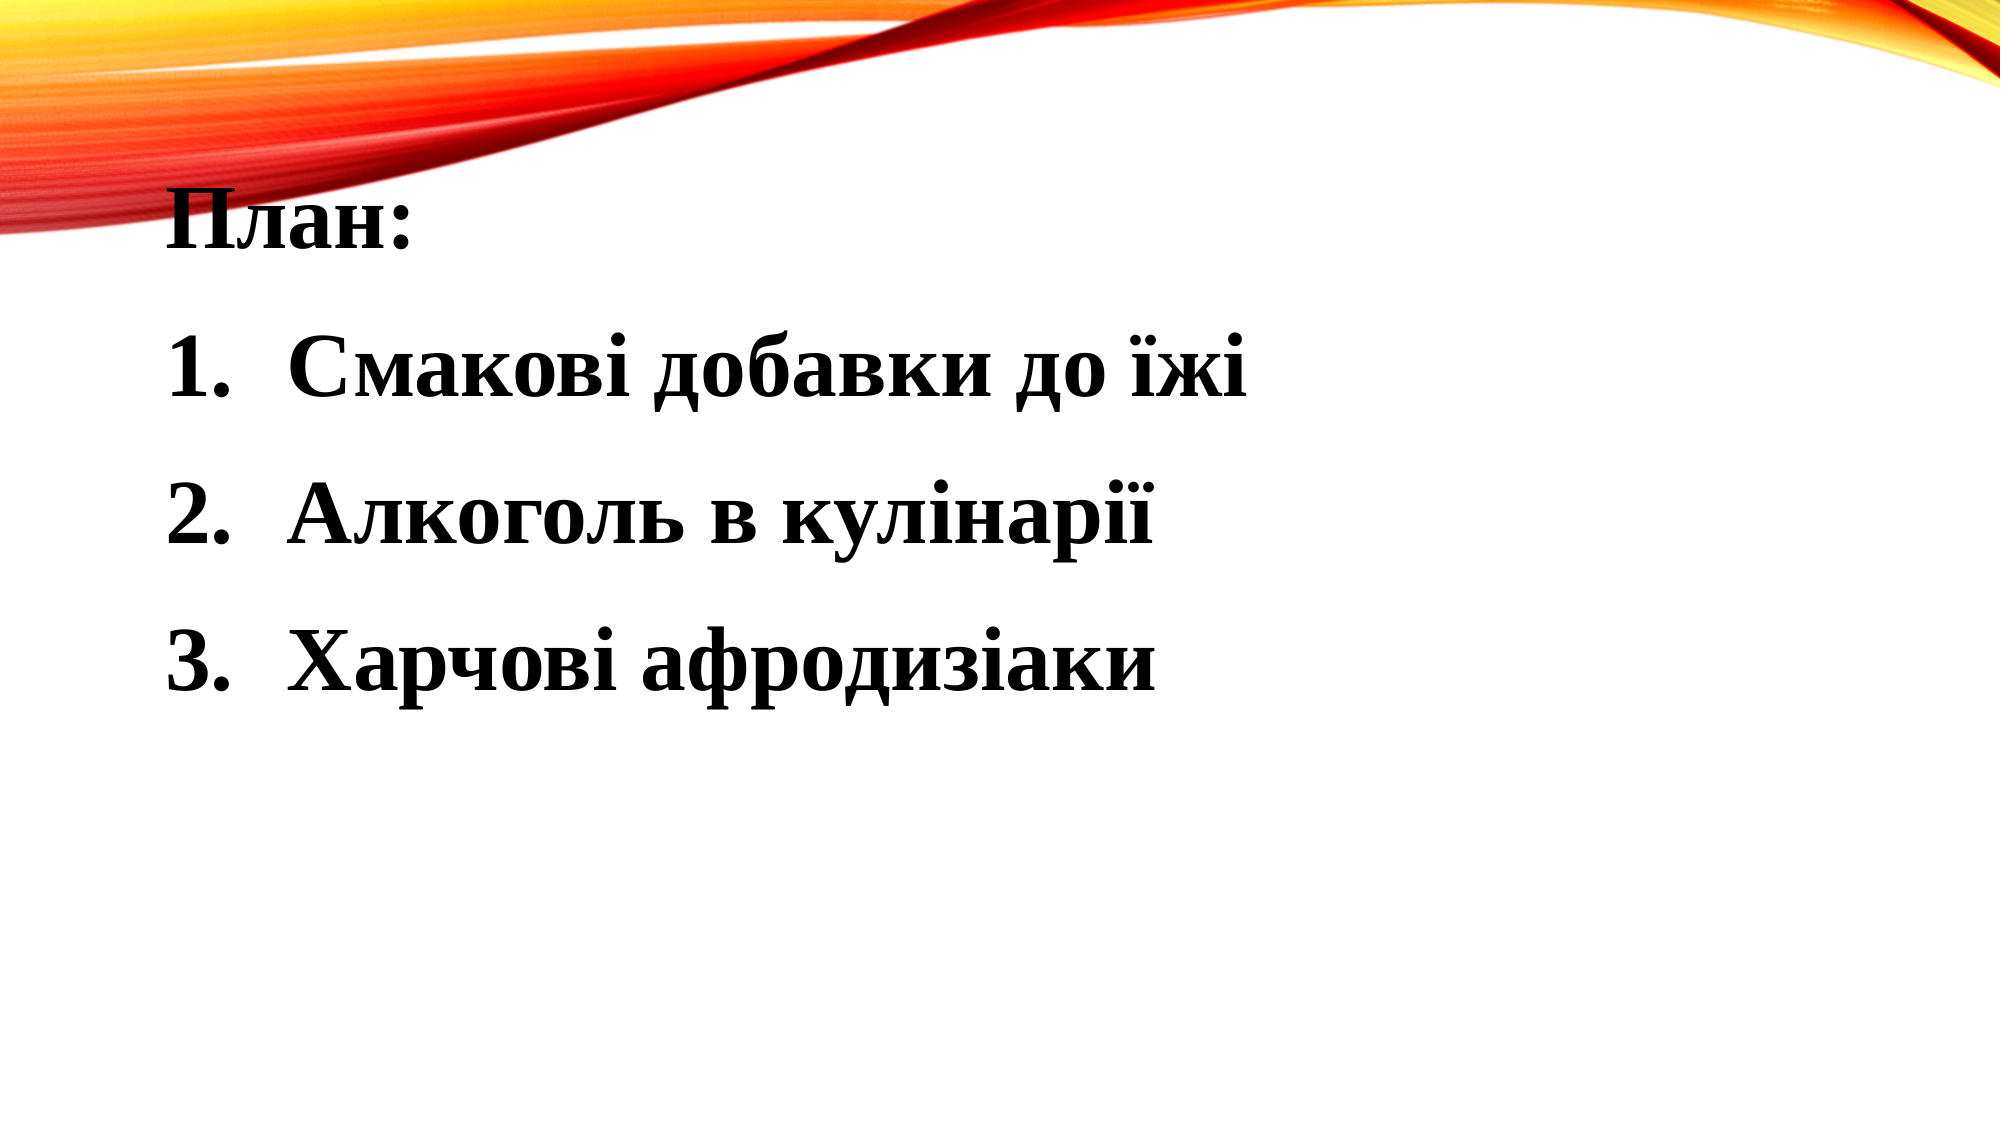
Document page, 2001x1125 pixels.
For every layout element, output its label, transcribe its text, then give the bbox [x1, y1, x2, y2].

list План: Смакові добавки до їжі Алкоголь в кулінарії Харчові афродизіаки [112, 132, 1888, 1021]
picture [0, 0, 2000, 237]
